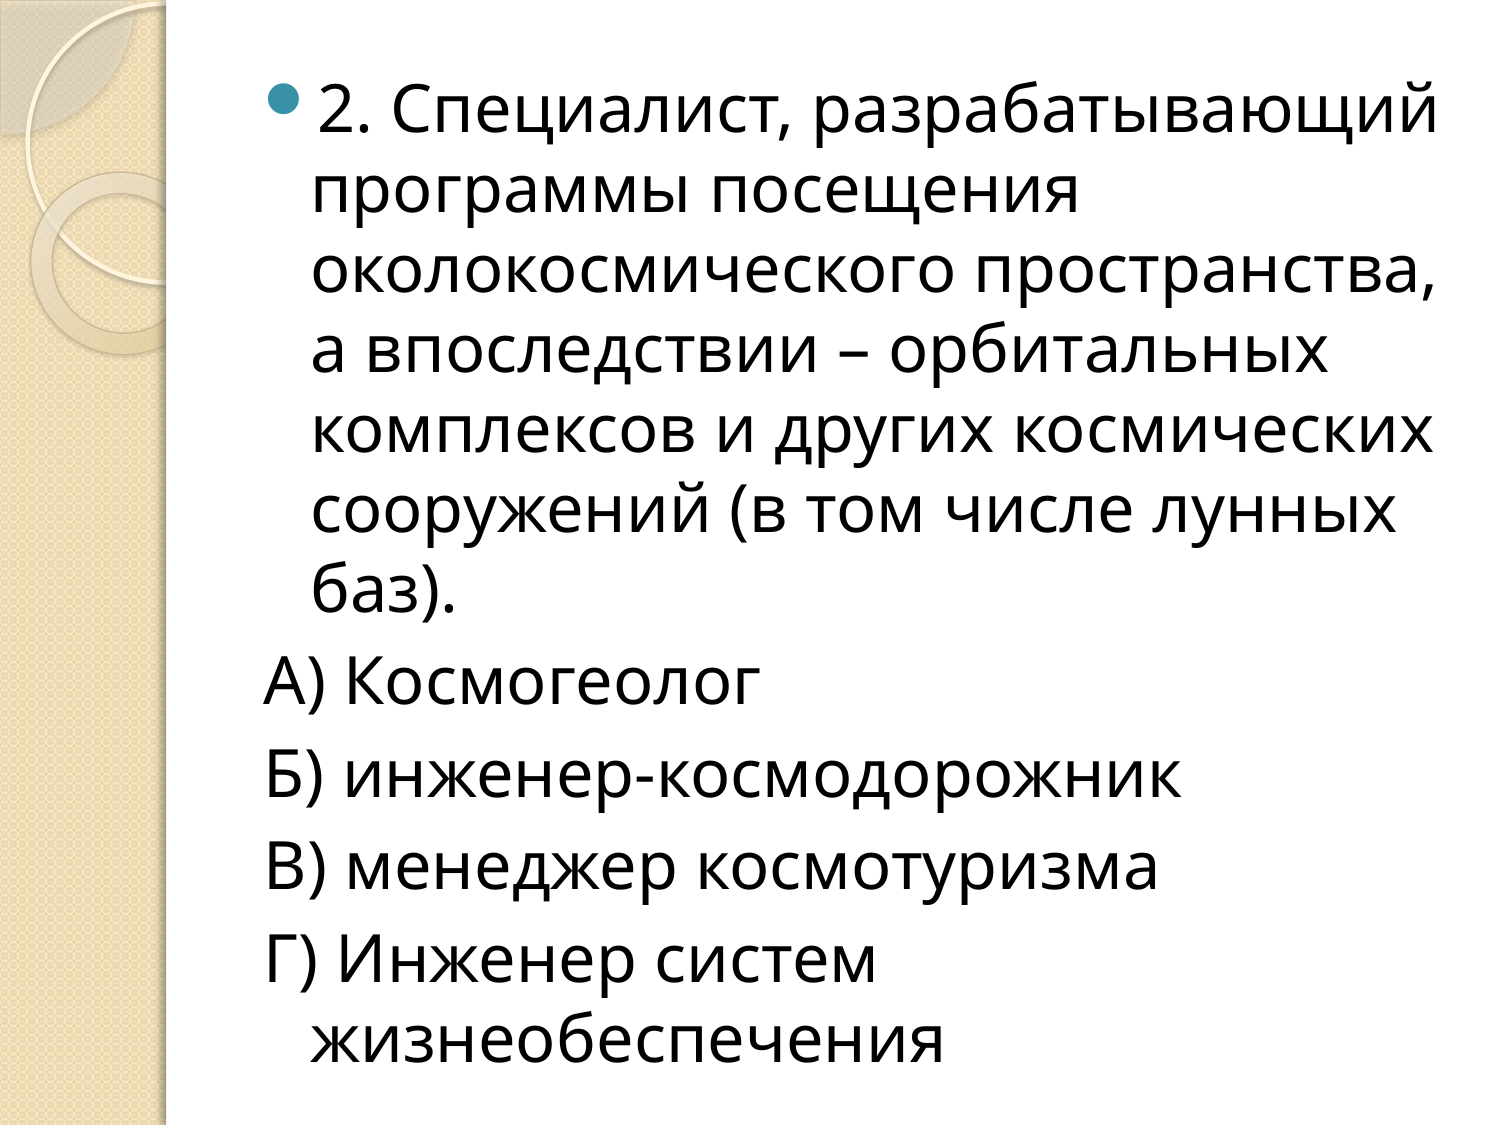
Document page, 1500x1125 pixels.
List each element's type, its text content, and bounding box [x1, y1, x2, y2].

list 2. Специалист, разрабатывающий программы посещения околокосмического пространства, а впоследствии – орбитальных комплексов и других космических сооружений (в том числе лунных баз). А) Космогеолог Б) инженер-космодорожник В) менеджер космотуризма Г) Инженер систем жизнеобеспечения [235, 58, 1466, 1025]
